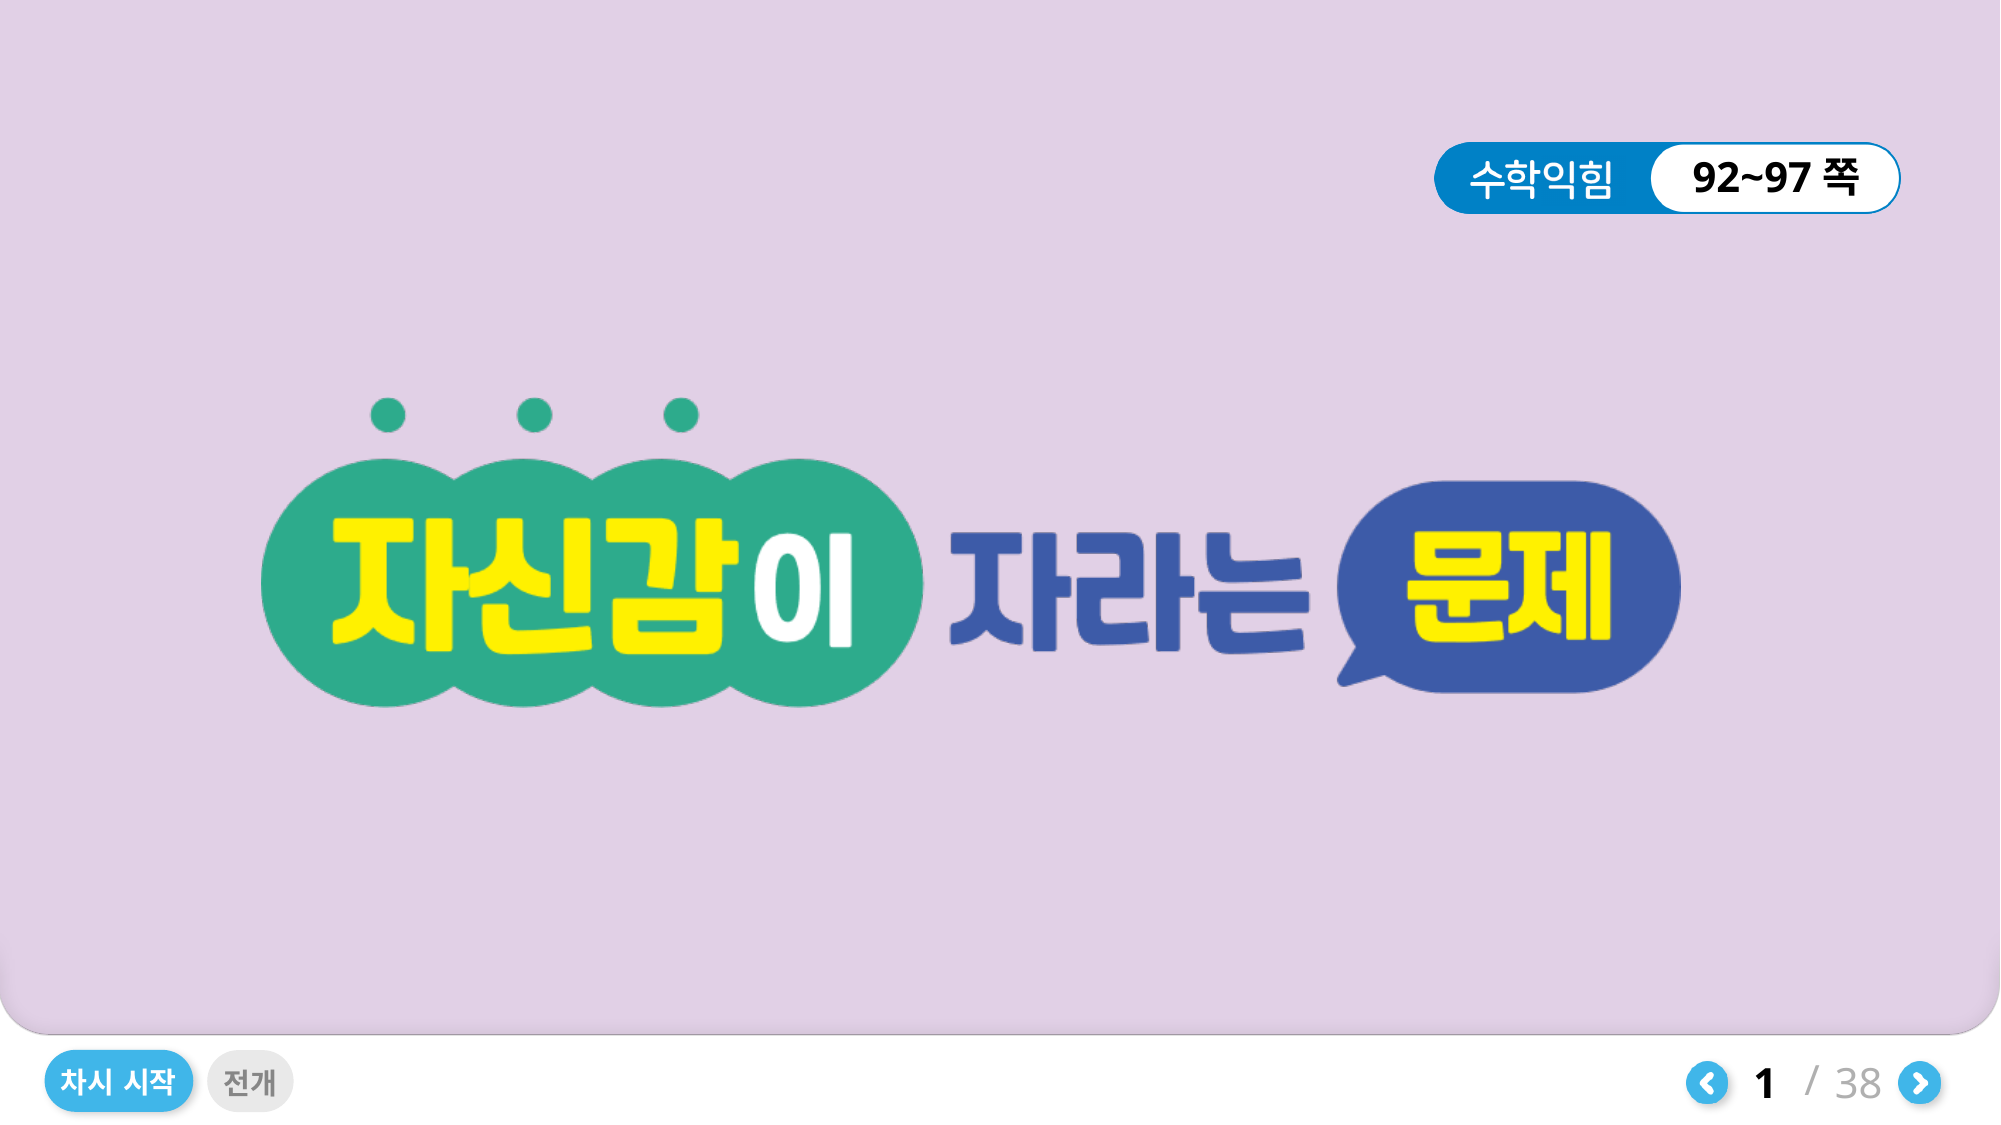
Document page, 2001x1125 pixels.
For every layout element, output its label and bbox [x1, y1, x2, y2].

picture [261, 397, 1681, 708]
picture [0, 929, 2000, 1125]
text_box [1433, 142, 1902, 214]
text_box [38, 1048, 297, 1114]
text_box [1685, 1061, 1941, 1104]
